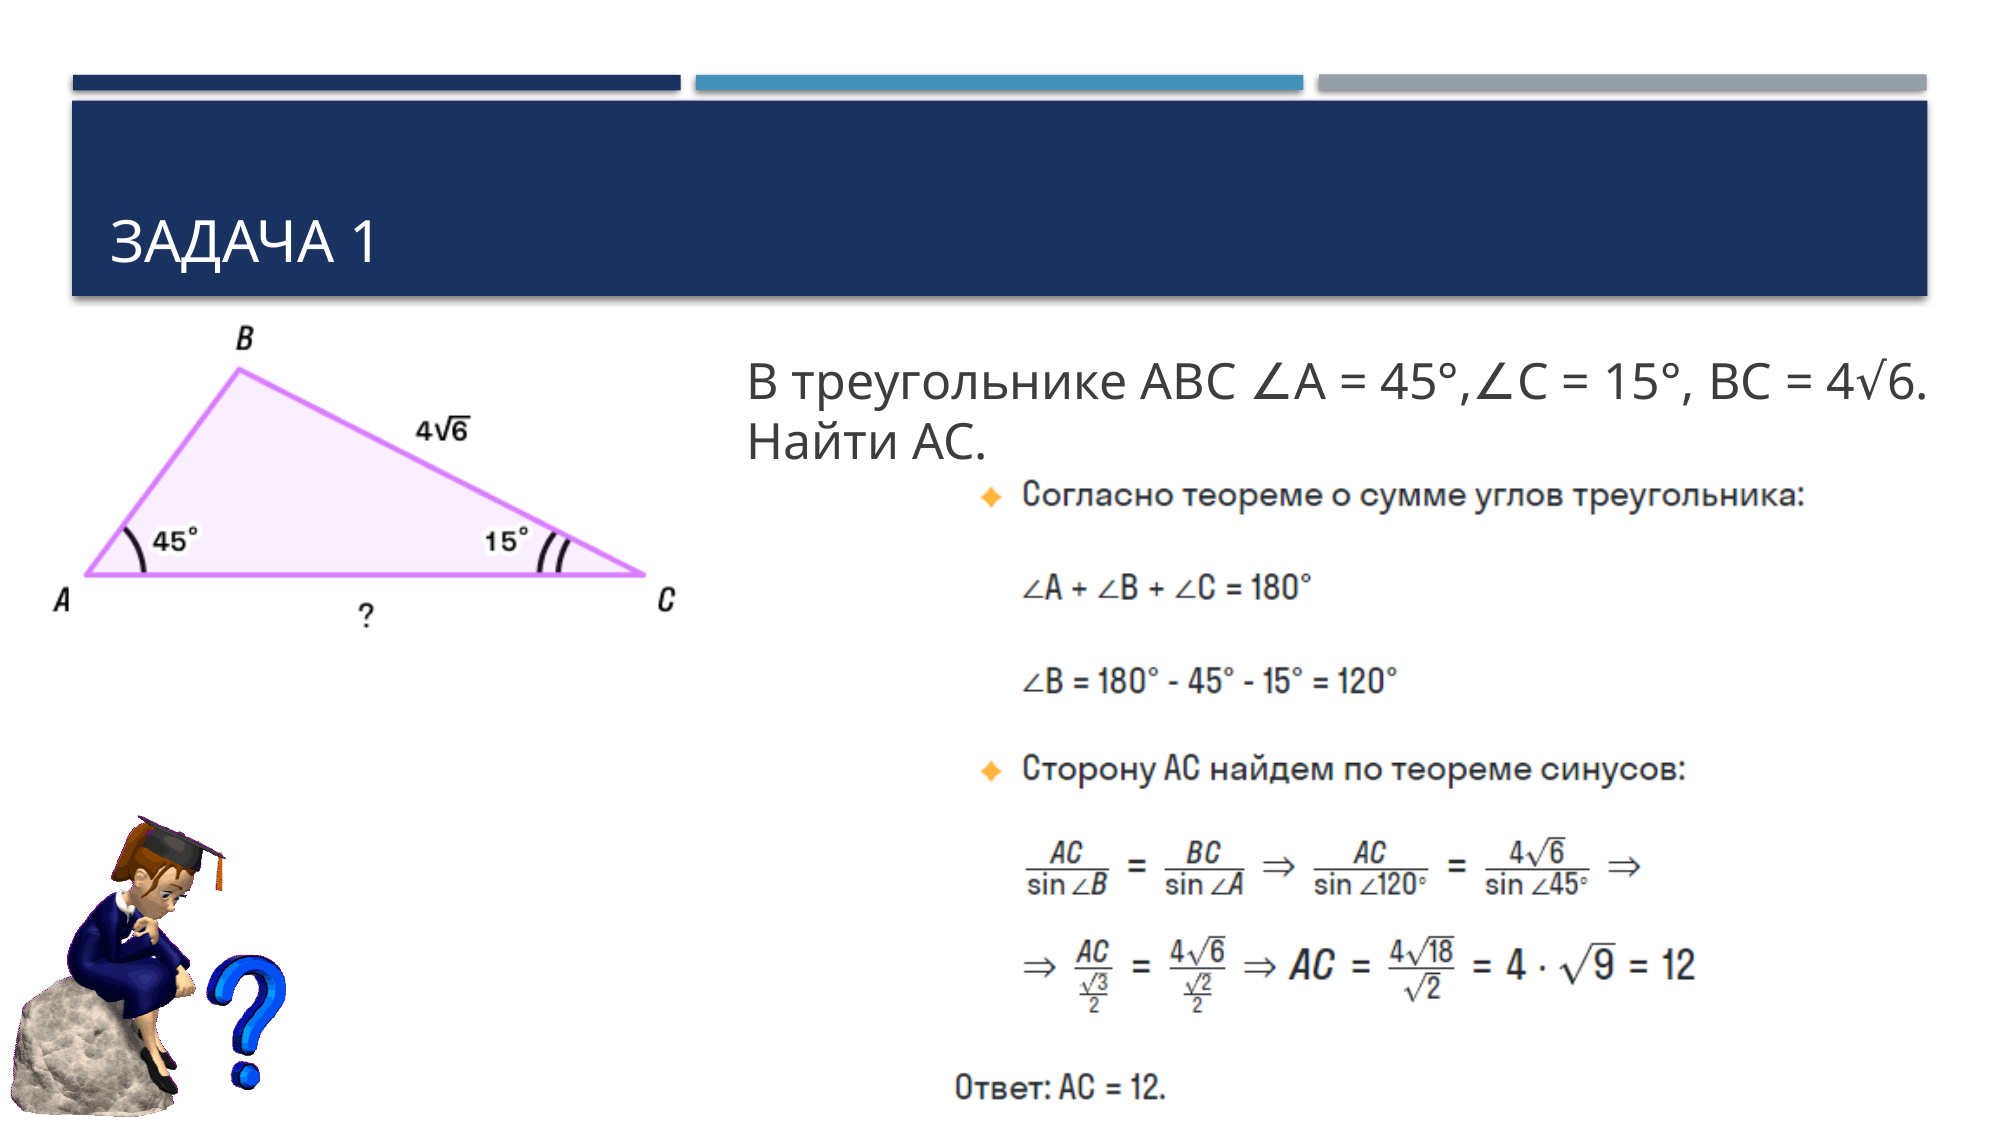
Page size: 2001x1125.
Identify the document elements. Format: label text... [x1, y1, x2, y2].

picture [0, 805, 307, 1125]
list В треугольнике ABC ∠A = 45°,∠C = 15°, BC = 4√6. Найти AC. [730, 314, 1946, 505]
picture [910, 474, 1820, 1111]
title Задача 1 [95, 115, 1905, 282]
picture [37, 314, 683, 641]
